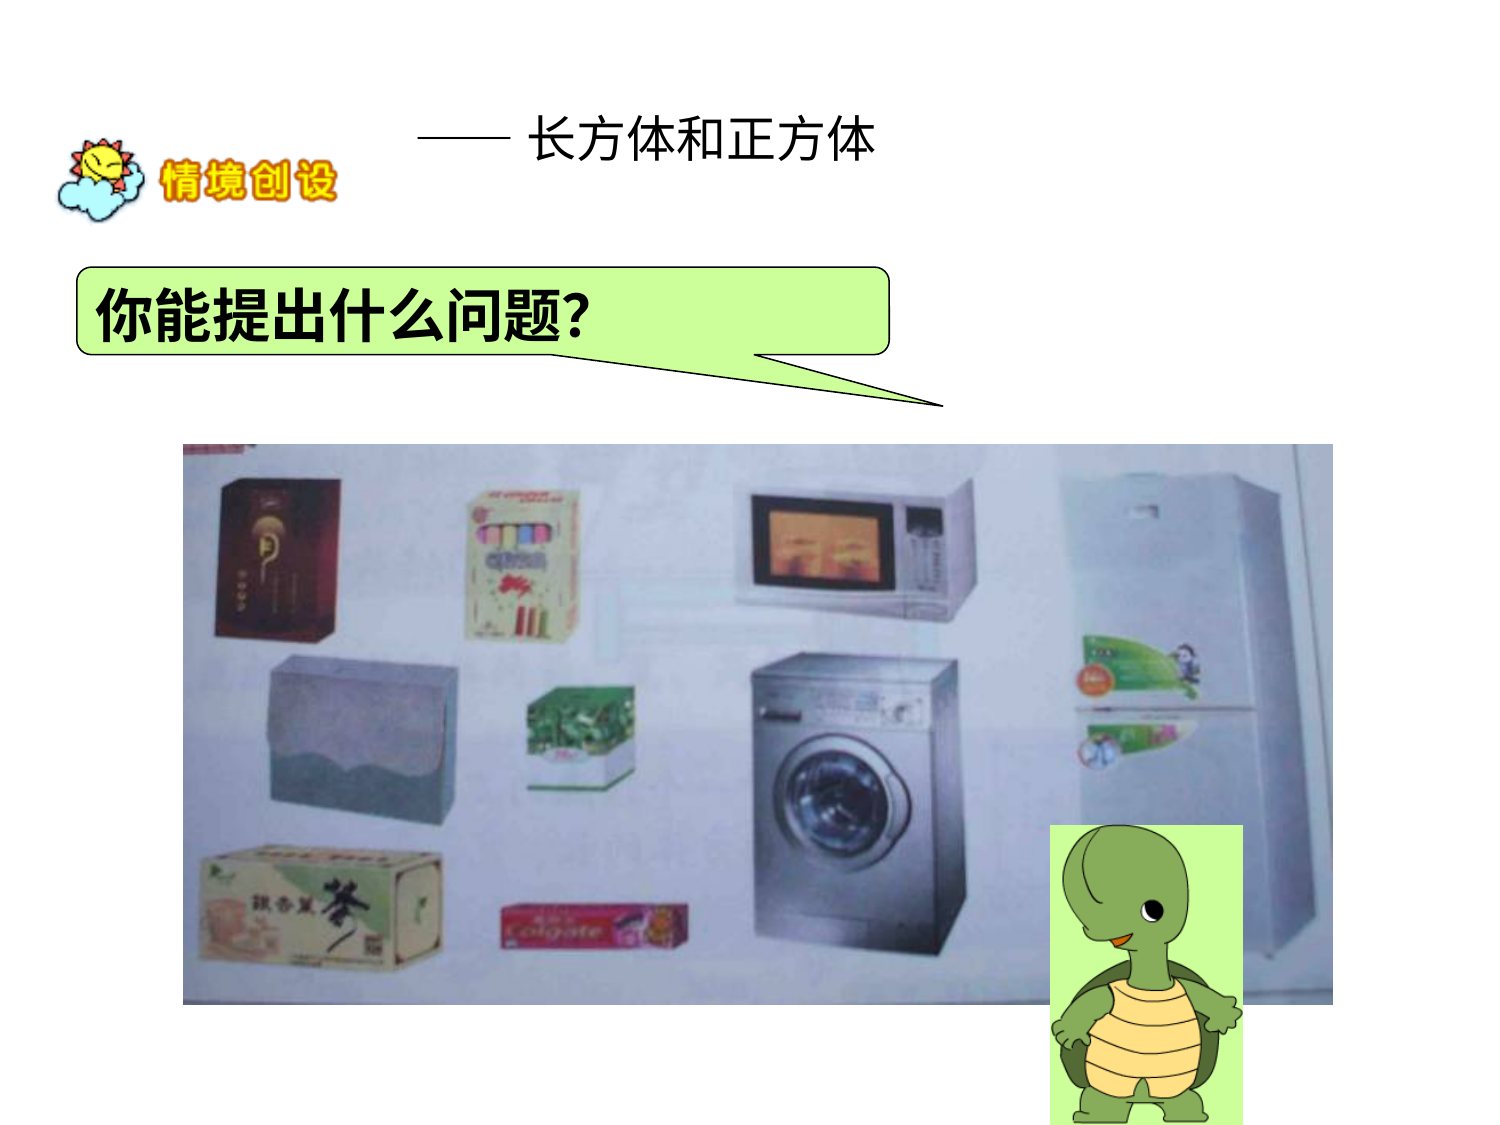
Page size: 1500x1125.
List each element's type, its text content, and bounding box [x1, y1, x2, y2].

text_box ——长方体和正方体 [399, 99, 938, 175]
text_box 你能提出什么问题？ [76, 267, 944, 407]
picture [52, 136, 344, 226]
picture [182, 444, 1334, 1125]
